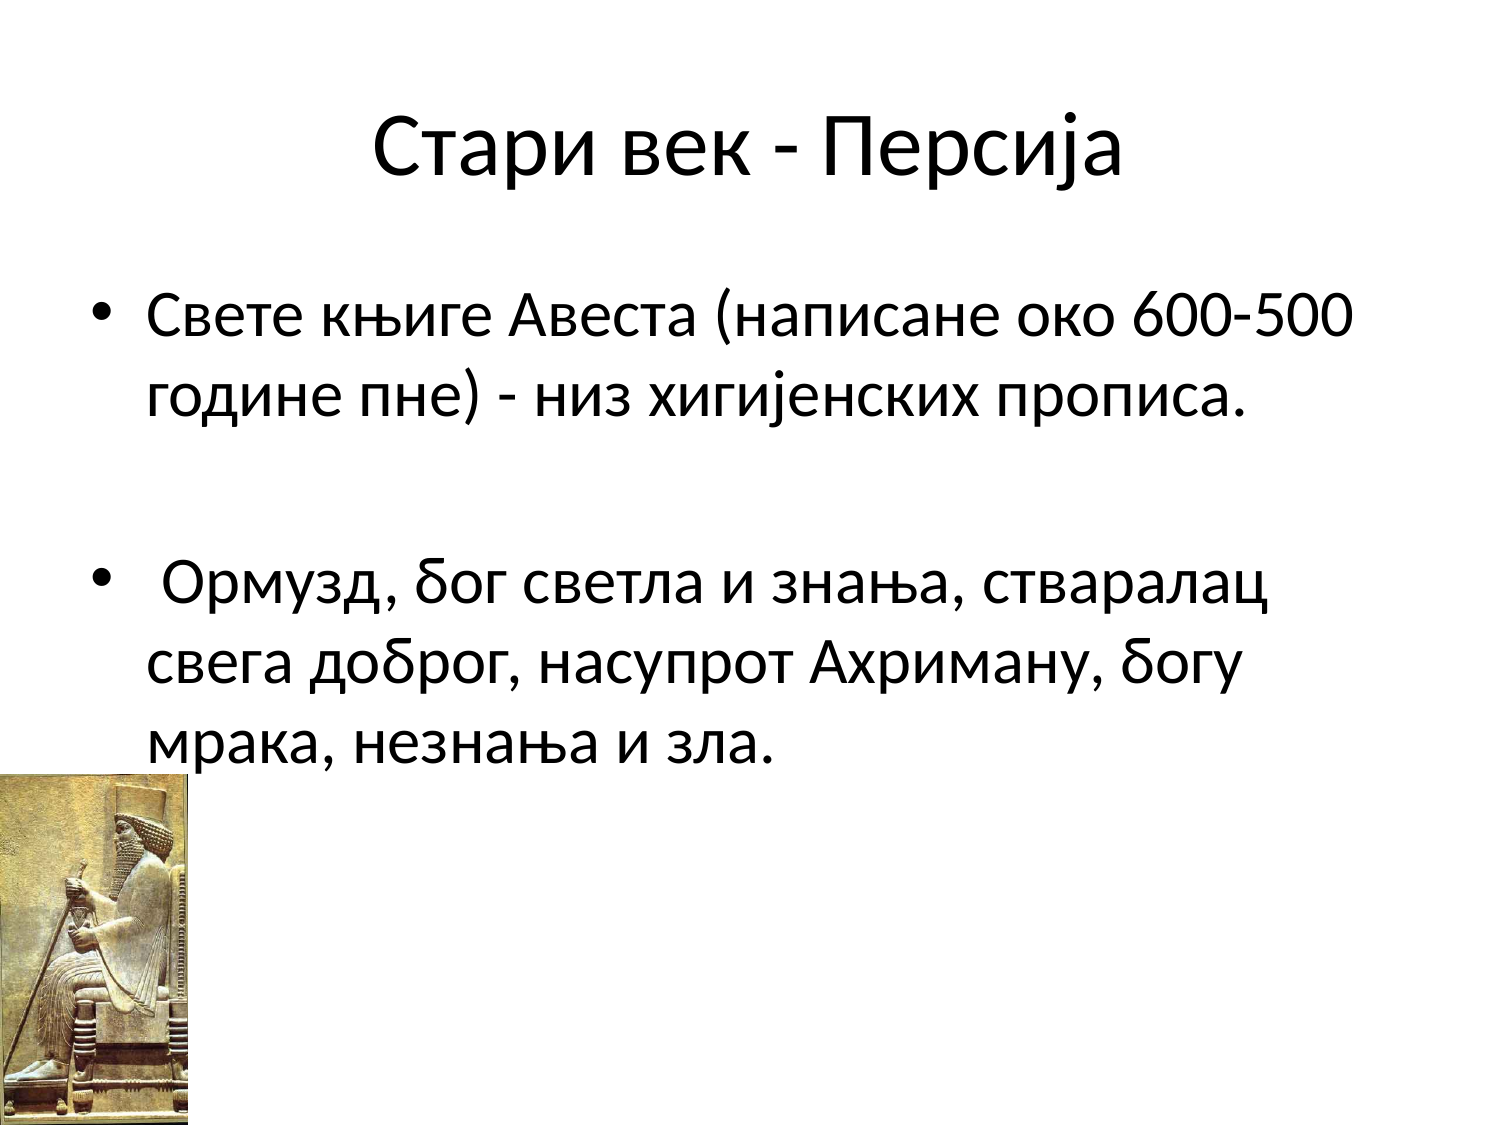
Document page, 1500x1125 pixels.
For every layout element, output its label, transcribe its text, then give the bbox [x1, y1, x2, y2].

picture [0, 774, 189, 1125]
list Свете књиге Авеста (написане око 600-500 године пне) - низ хигијенских прописа. Ормузд, бог светла и знања, стваралац свега доброг, насупрот Ахриману, богу мрака, незнања и зла. [75, 262, 1425, 1005]
title Стари век - Персија [75, 45, 1425, 233]
